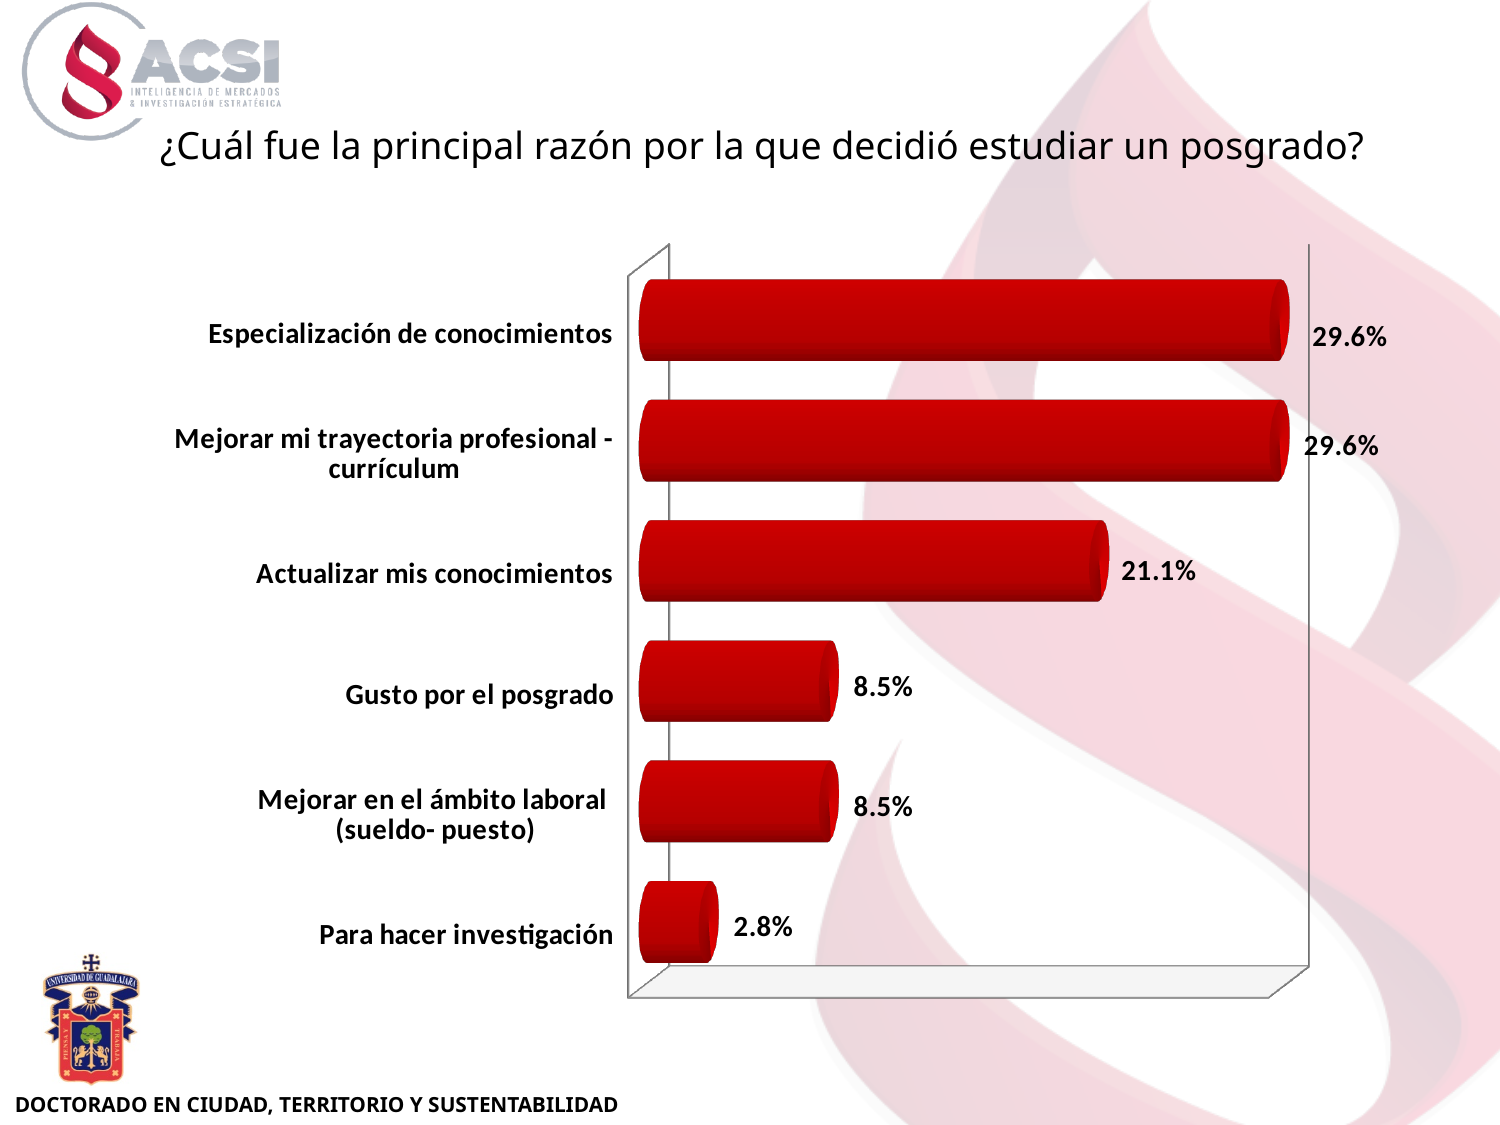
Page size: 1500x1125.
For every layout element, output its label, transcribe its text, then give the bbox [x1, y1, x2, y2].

picture [41, 952, 141, 1088]
picture [10, 0, 292, 159]
text_box ¿Cuál fue la principal razón por la que decidió estudiar un posgrado? [123, 114, 1412, 174]
chart [170, 195, 1389, 1012]
